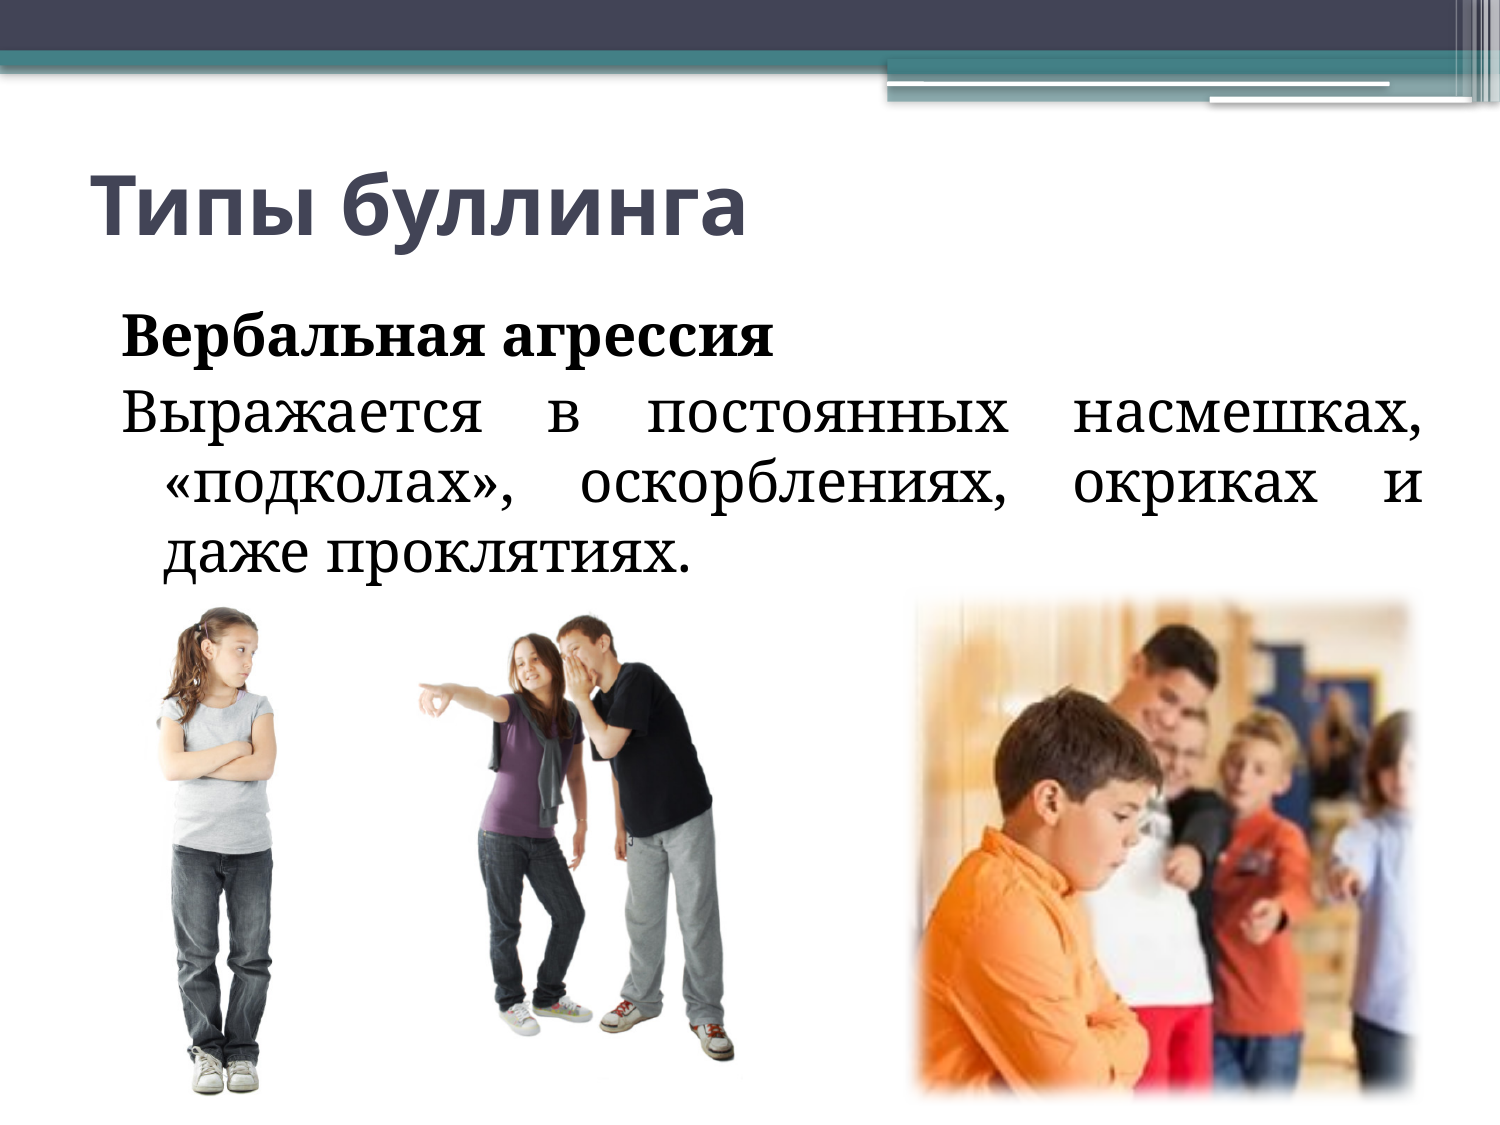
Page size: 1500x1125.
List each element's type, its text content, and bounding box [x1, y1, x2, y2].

picture [903, 585, 1424, 1107]
picture [76, 585, 793, 1125]
title Типы буллинга [75, 113, 1425, 291]
list Вербальная агрессия Выражается в постоянных насмешках, «подколах», оскорблениях, окриках и даже проклятиях. [88, 290, 1439, 1079]
